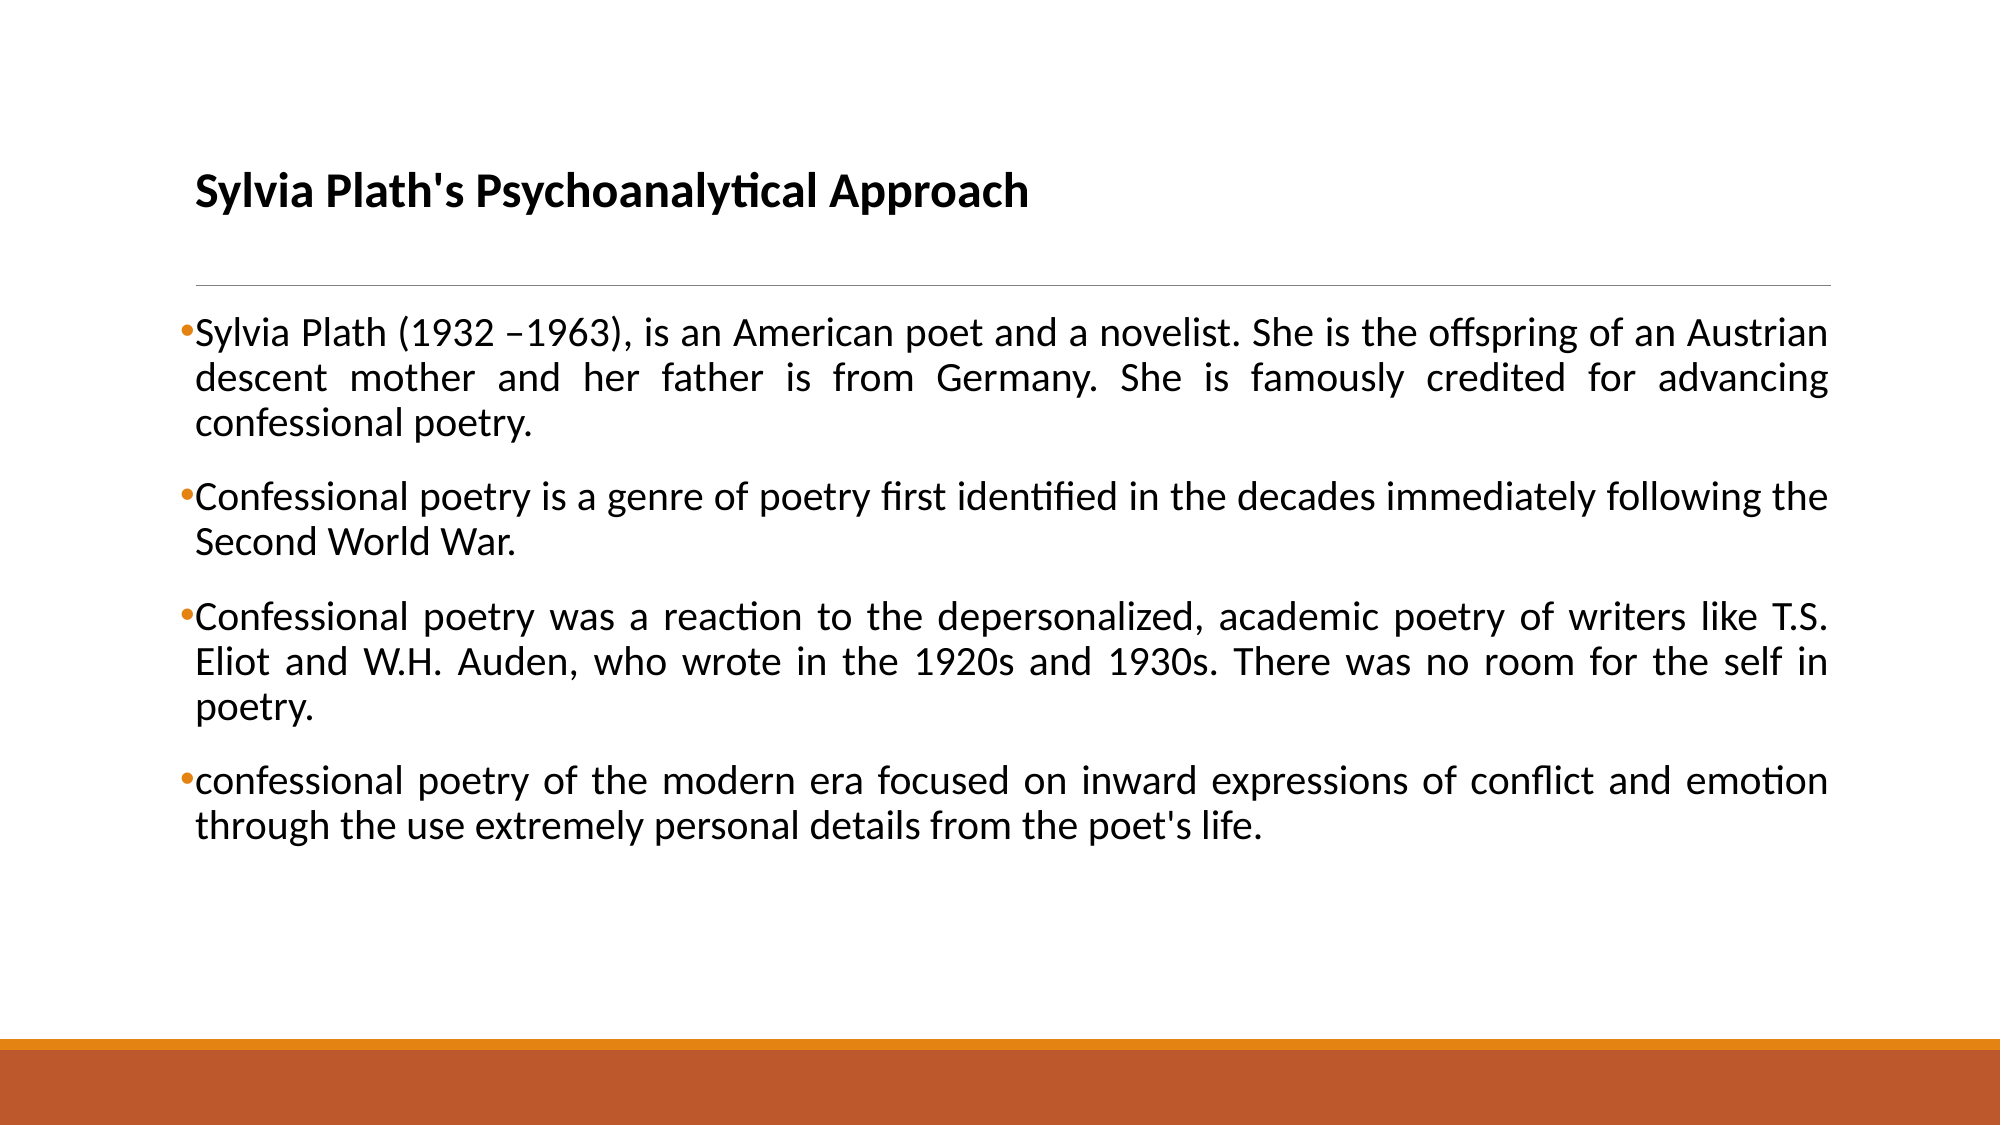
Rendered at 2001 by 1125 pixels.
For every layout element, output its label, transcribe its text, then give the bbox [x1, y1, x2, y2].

title Sylvia Plath's Psychoanalytical Approach [180, 47, 1830, 285]
list Sylvia Plath (1932 –1963), is an American poet and a novelist. She is the offspring of an Austrian descent mother and her father is from Germany. She is famously credited for advancing confessional poetry. Confessional poetry is a genre of poetry first identified in the decades immediately following the Second World War. Confessional poetry was a reaction to the depersonalized, academic poetry of writers like T.S. Eliot and W.H. Auden, who wrote in the 1920s and 1930s. There was no room for the self in poetry. confessional poetry of the modern era focused on inward expressions of conflict and emotion through the use extremely personal details from the poet's life. [180, 302, 1830, 963]
